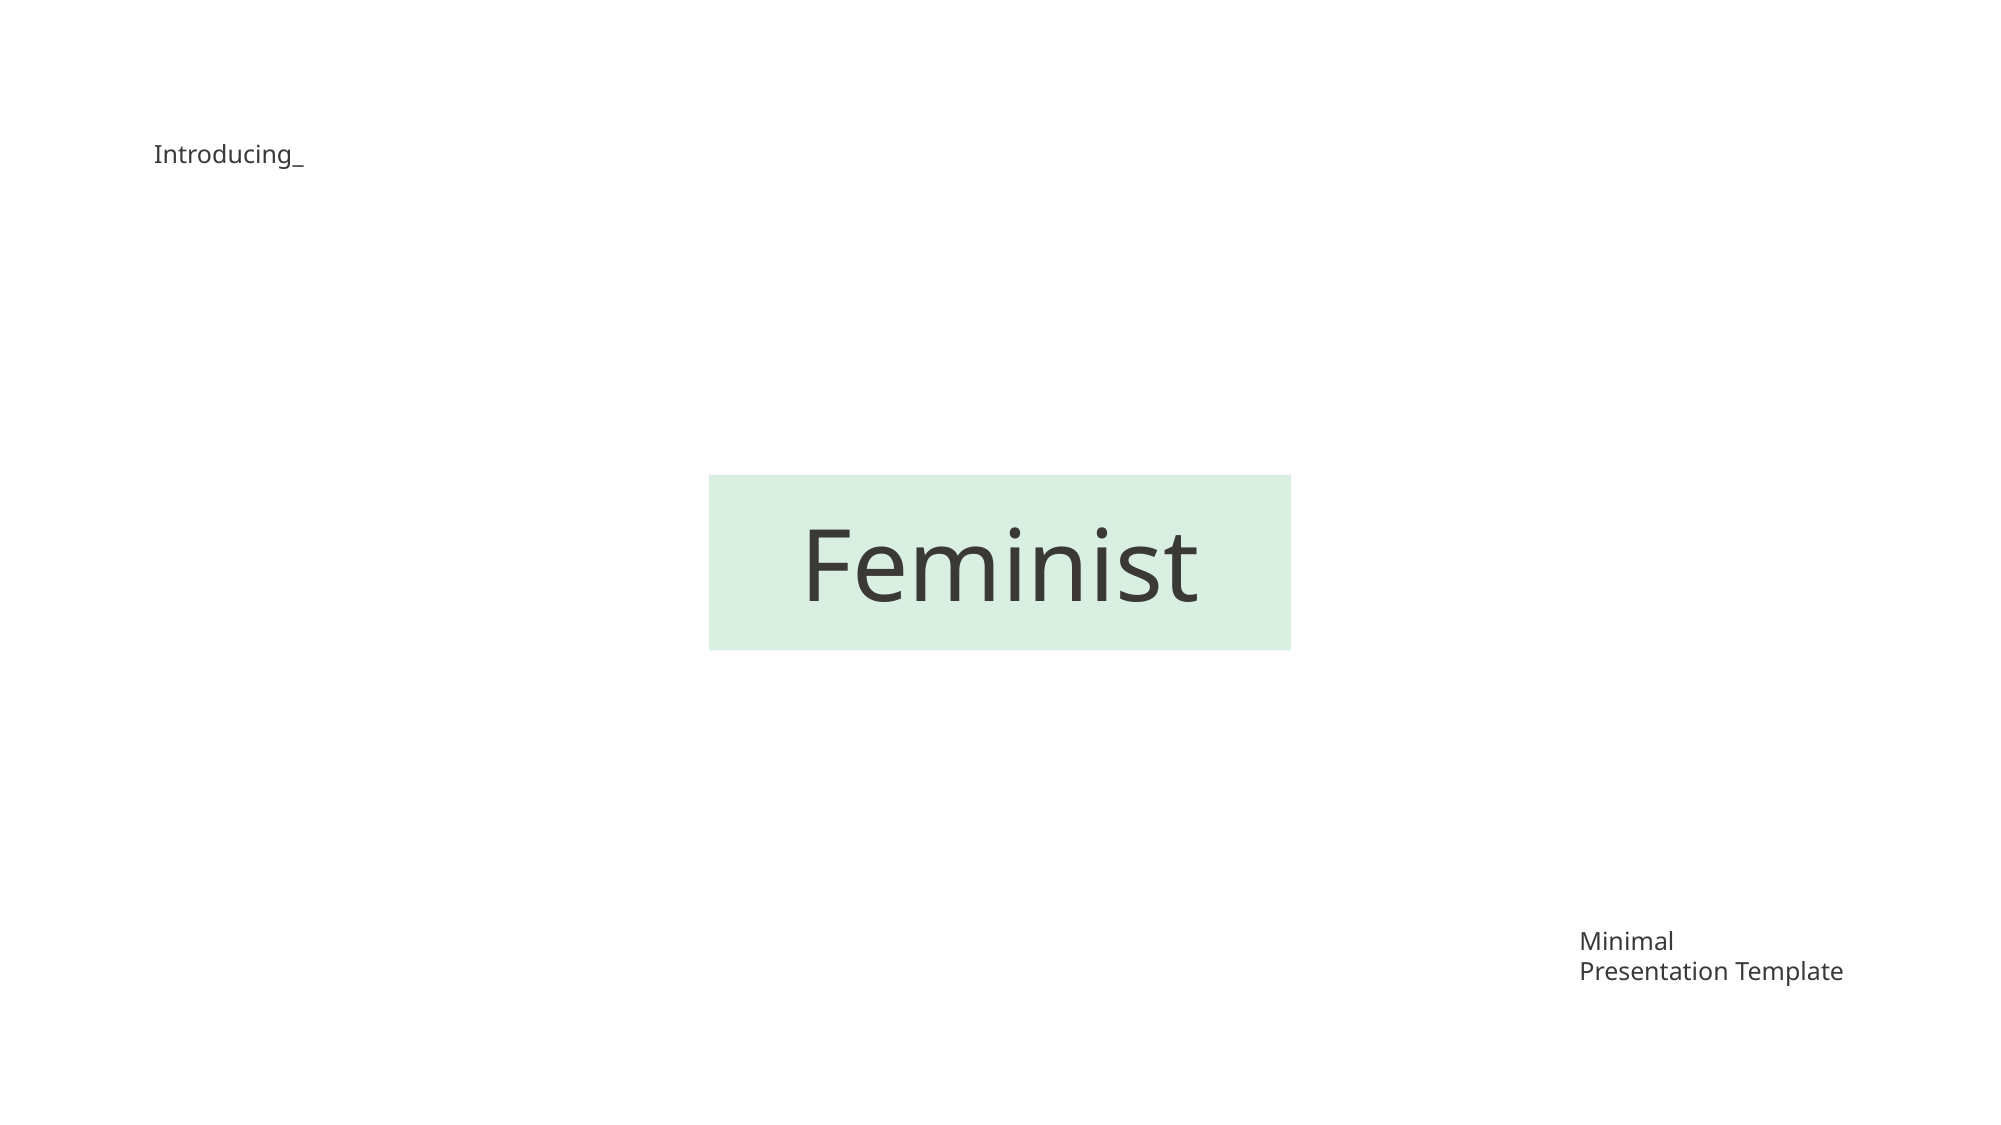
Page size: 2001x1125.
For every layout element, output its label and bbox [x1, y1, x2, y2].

picture [79, 79, 1921, 1046]
